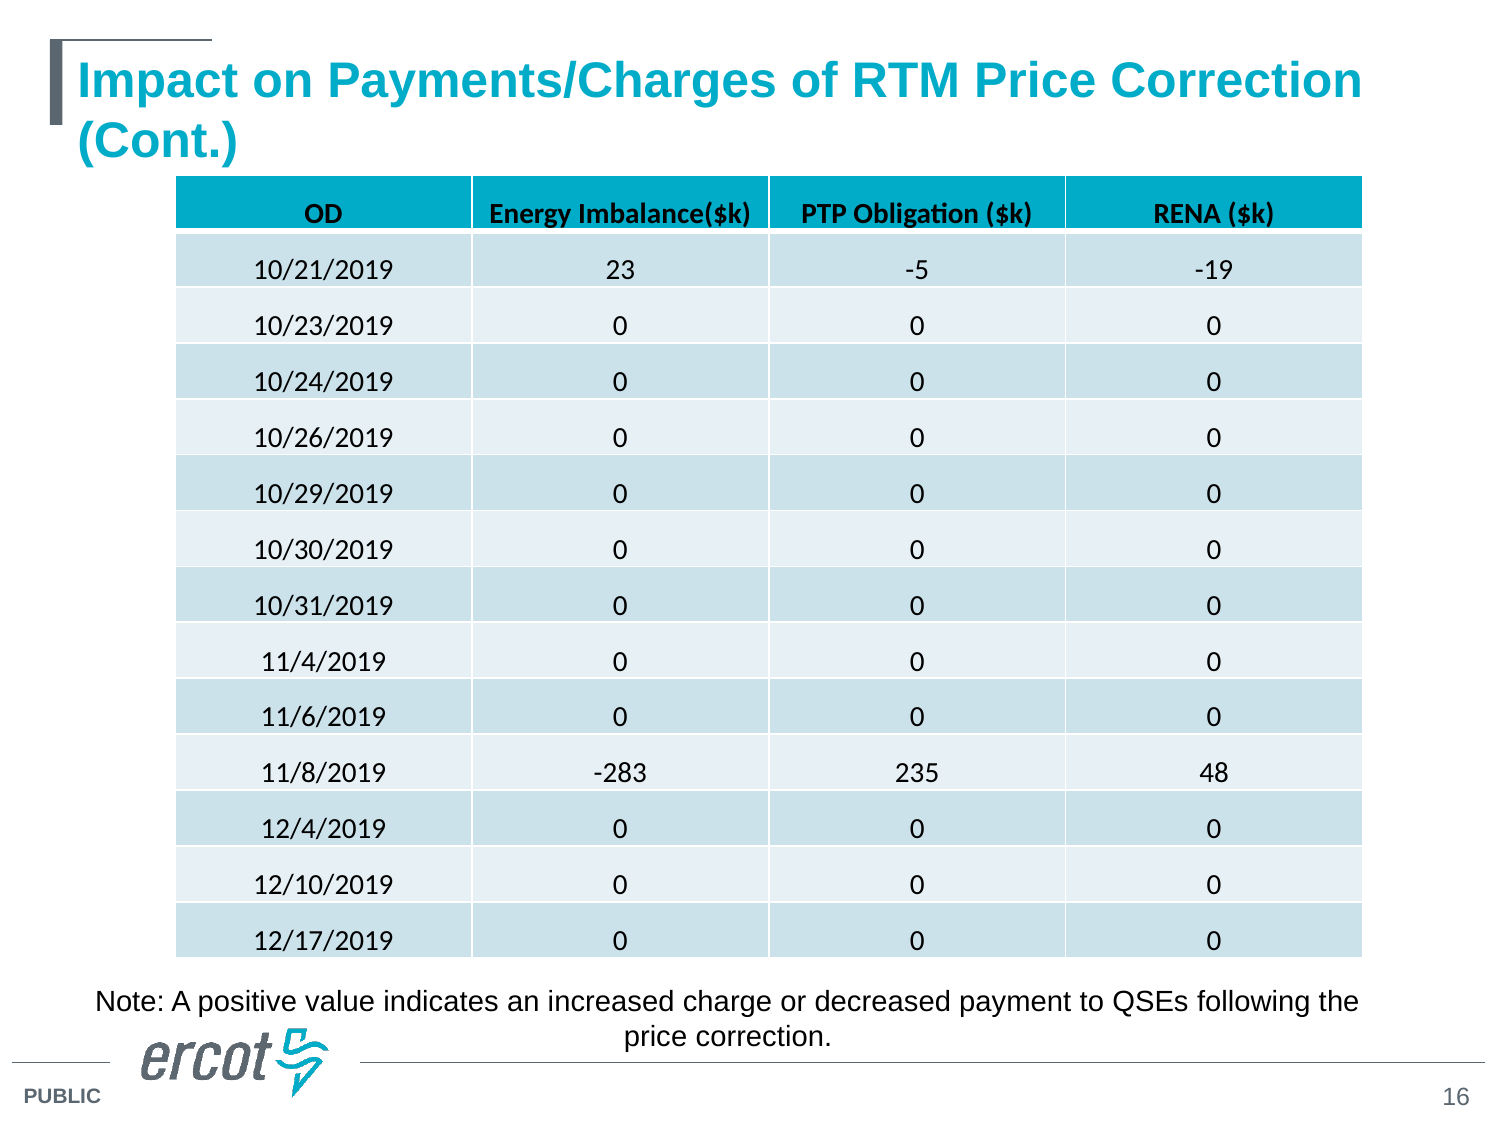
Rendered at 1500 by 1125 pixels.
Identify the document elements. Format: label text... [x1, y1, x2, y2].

table_cell 0 [473, 679, 768, 733]
table_cell 0 [473, 400, 768, 454]
table_cell 0 [770, 455, 1065, 510]
table_cell 0 [1066, 679, 1362, 733]
table_cell 0 [1066, 288, 1362, 342]
table_cell 0 [473, 288, 768, 342]
picture [137, 1060, 332, 1100]
table_header OD [176, 176, 471, 228]
table_cell 23 [473, 234, 768, 286]
table_cell 0 [770, 344, 1065, 398]
table_cell 0 [1066, 847, 1362, 901]
table_cell 10/24/2019 [176, 344, 471, 398]
table_cell 12/4/2019 [176, 791, 471, 845]
table_cell 11/8/2019 [176, 735, 471, 789]
table_cell 10/21/2019 [176, 234, 471, 286]
table_cell 12/10/2019 [176, 847, 471, 901]
table_cell 0 [770, 623, 1065, 677]
table_cell 10/31/2019 [176, 567, 471, 621]
title Impact on Payments/Charges of RTM Price Correction (Cont.) [62, 39, 1450, 228]
table_cell 0 [770, 288, 1065, 342]
table_cell 0 [473, 567, 768, 621]
table_cell 10/30/2019 [176, 511, 471, 566]
table_cell 12/17/2019 [176, 903, 471, 957]
text_box Note: A positive value indicates an increased charge or decreased payment to QSEs following the price correction. [62, 974, 1395, 1060]
table_cell 0 [1066, 567, 1362, 621]
table_cell 0 [473, 791, 768, 845]
table_cell 0 [473, 511, 768, 566]
table_cell 0 [1066, 511, 1362, 566]
table_cell -283 [473, 735, 768, 789]
table_cell 0 [1066, 903, 1362, 957]
table_cell 235 [770, 735, 1065, 789]
table_cell 0 [770, 679, 1065, 733]
table_cell 0 [770, 400, 1065, 454]
table_cell 0 [1066, 791, 1362, 845]
table_cell 0 [1066, 344, 1362, 398]
table_cell 0 [473, 344, 768, 398]
table_header RENA ($k) [1066, 176, 1362, 228]
table_cell 10/26/2019 [176, 400, 471, 454]
table_header PTP Obligation ($k) [770, 176, 1065, 228]
table_cell 0 [1066, 400, 1362, 454]
table_cell -19 [1066, 234, 1362, 286]
table_cell 0 [473, 623, 768, 677]
table_cell 11/4/2019 [176, 623, 471, 677]
table_cell 48 [1066, 735, 1362, 789]
table_cell 10/23/2019 [176, 288, 471, 342]
table_cell -5 [770, 234, 1065, 286]
table_cell 0 [1066, 623, 1362, 677]
table_cell 0 [473, 847, 768, 901]
table_cell 0 [770, 511, 1065, 566]
table_cell 0 [473, 455, 768, 510]
table_cell 0 [1066, 455, 1362, 510]
table_cell 0 [770, 903, 1065, 957]
table_header Energy Imbalance($k) [473, 176, 768, 228]
table_cell 0 [473, 903, 768, 957]
table_cell 0 [770, 791, 1065, 845]
table_cell 0 [770, 847, 1065, 901]
table_cell 0 [770, 567, 1065, 621]
table_cell 10/29/2019 [176, 455, 471, 510]
table_cell 11/6/2019 [176, 679, 471, 733]
